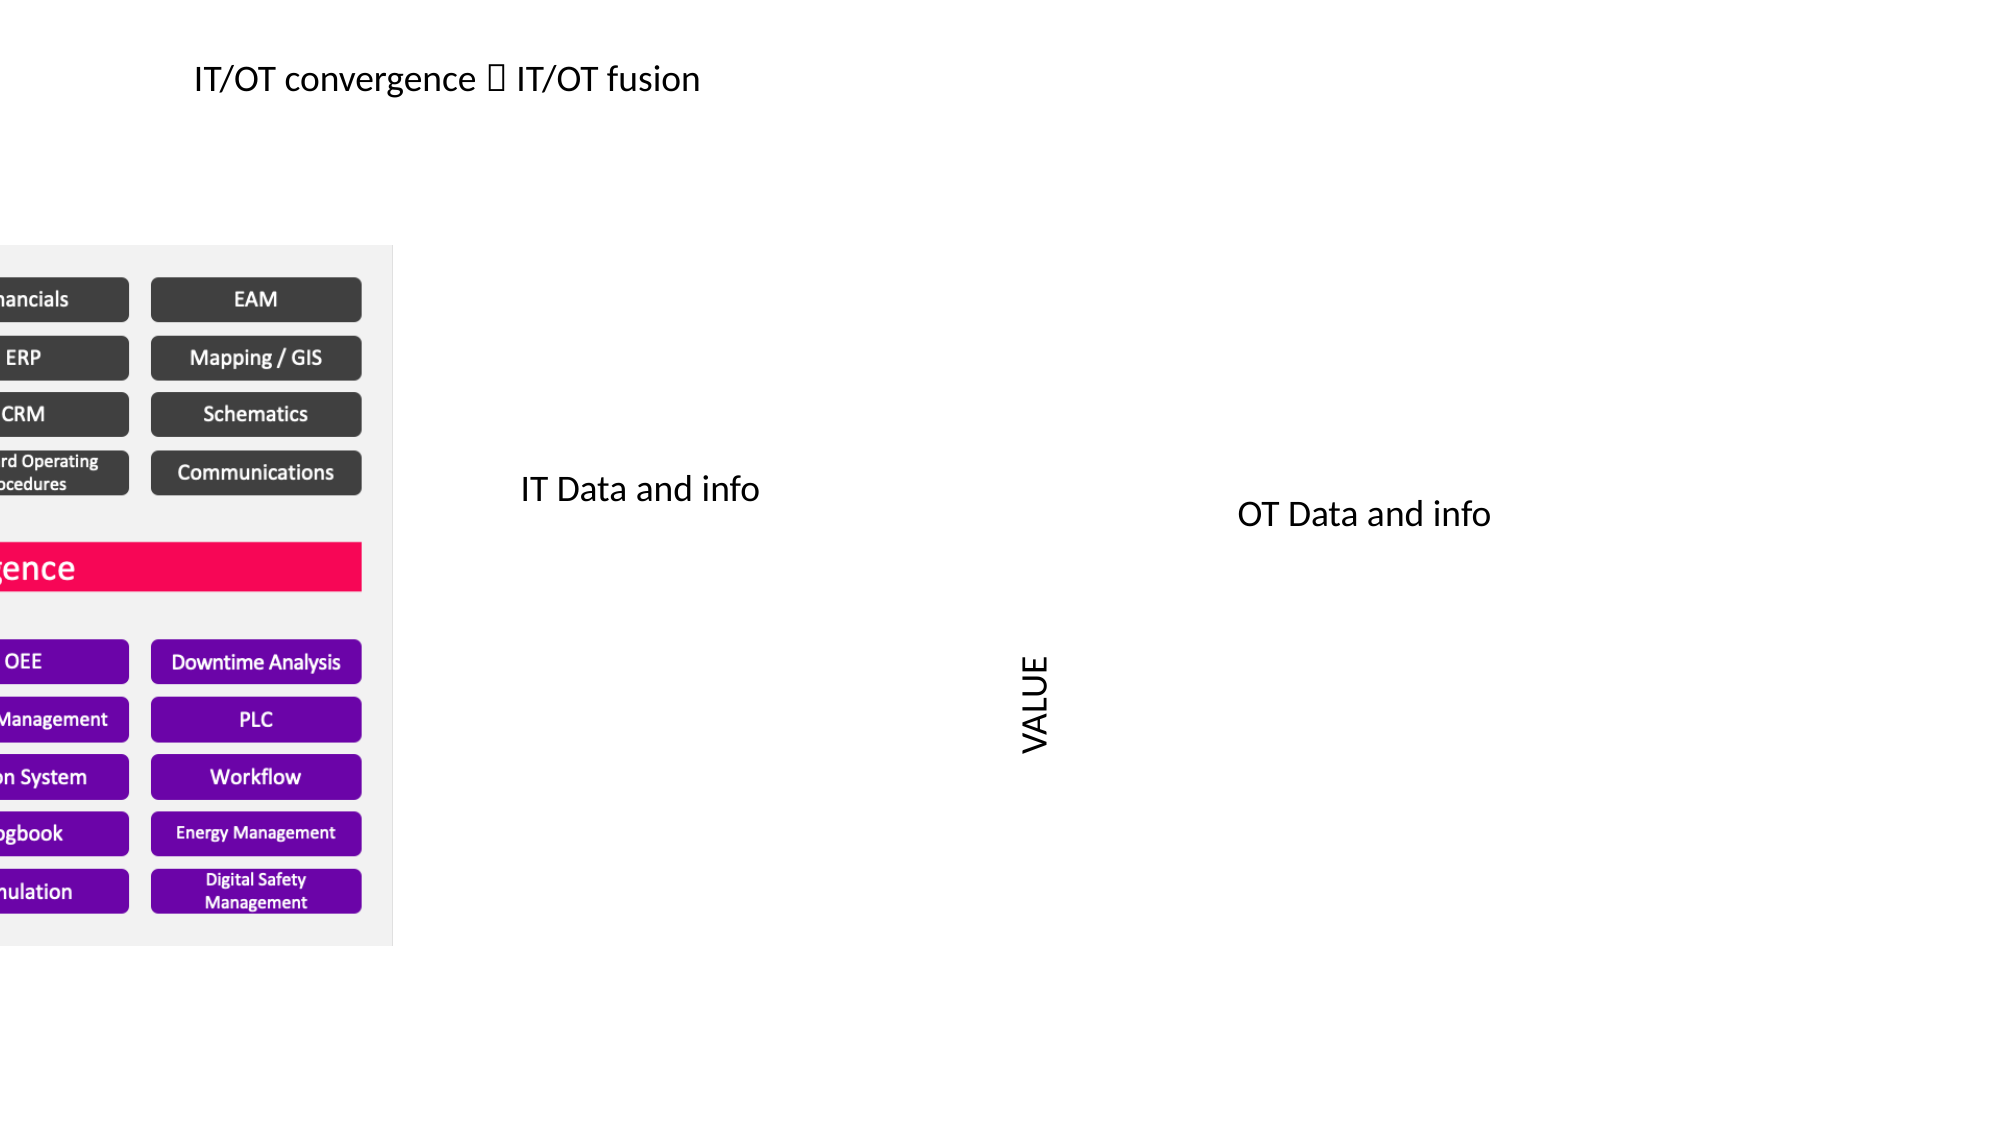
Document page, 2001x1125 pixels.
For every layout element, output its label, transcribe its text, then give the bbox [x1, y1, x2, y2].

text_box IT Data and info [505, 456, 920, 517]
picture [0, 245, 394, 946]
text_box OT Data and info [1223, 481, 1637, 542]
text_box IT/OT convergence  IT/OT fusion [179, 46, 754, 106]
text_box VALUE [1001, 355, 1062, 770]
